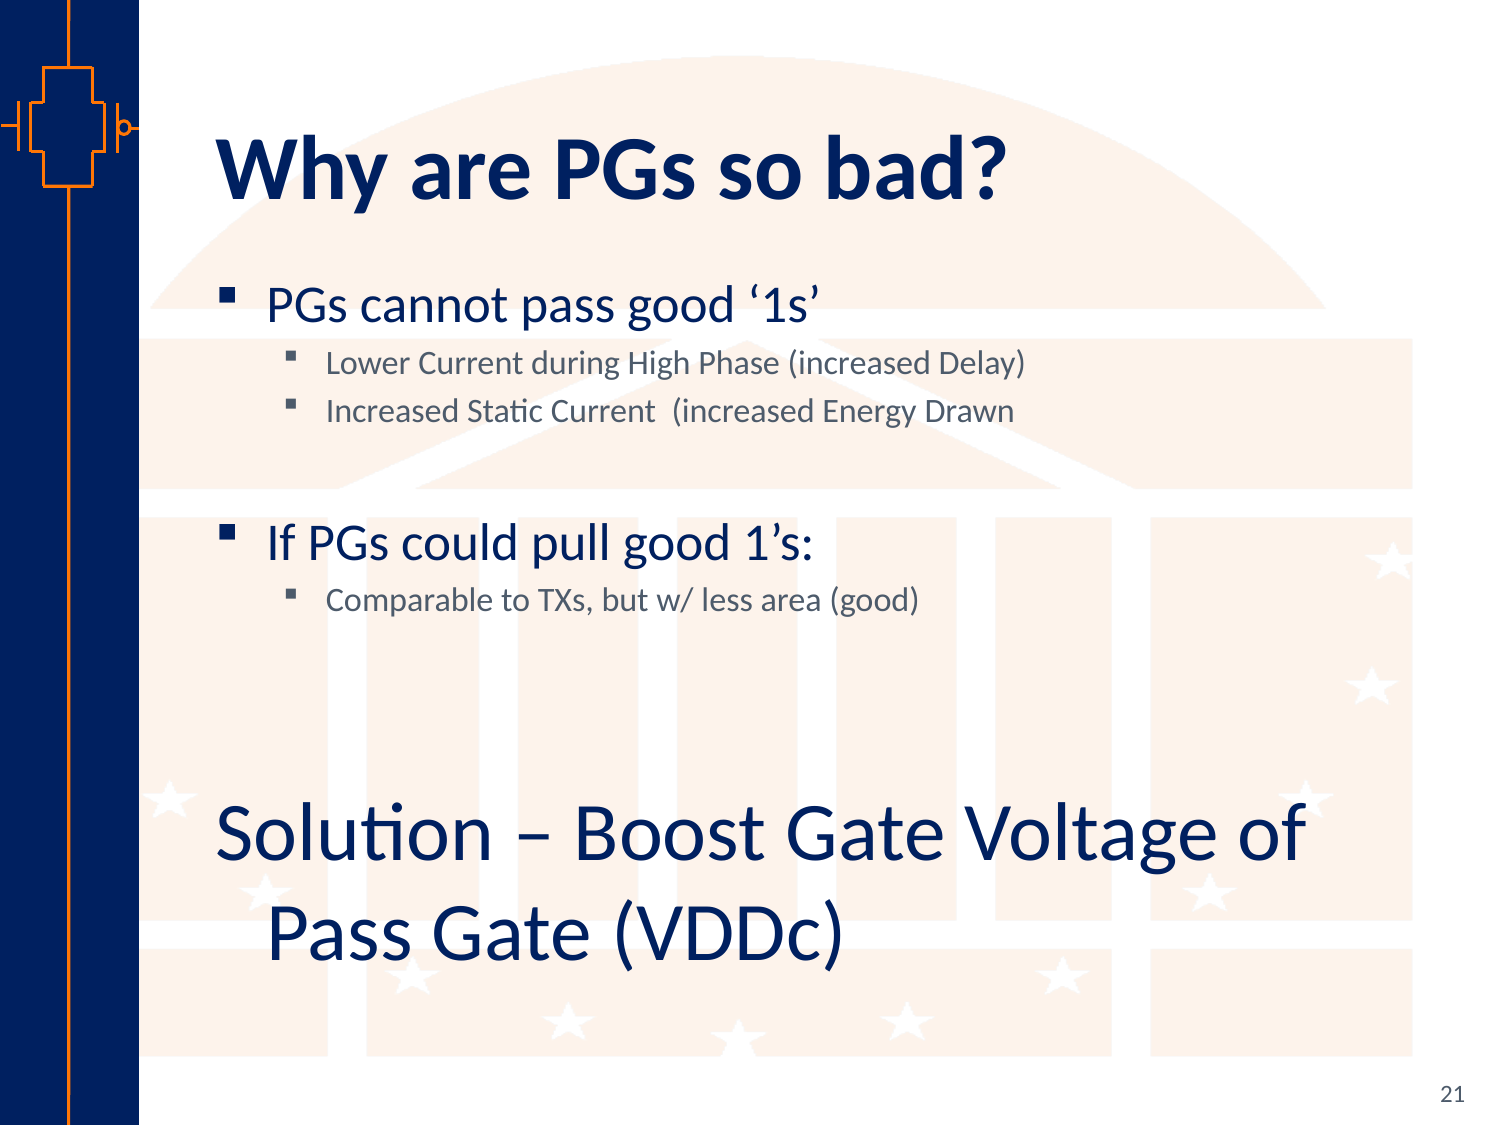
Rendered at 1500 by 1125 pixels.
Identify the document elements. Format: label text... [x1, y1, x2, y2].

slide_number 21 [1425, 1062, 1488, 1123]
title Why are PGs so bad? [200, 37, 1388, 225]
list PGs cannot pass good ‘1s’ Lower Current during High Phase (increased Delay) Increased Static Current (increased Energy Drawn If PGs could pull good 1’s: Comparable to TXs, but w/ less area (good) Solution – Boost Gate Voltage of Pass Gate (VDDc) [200, 262, 1425, 988]
